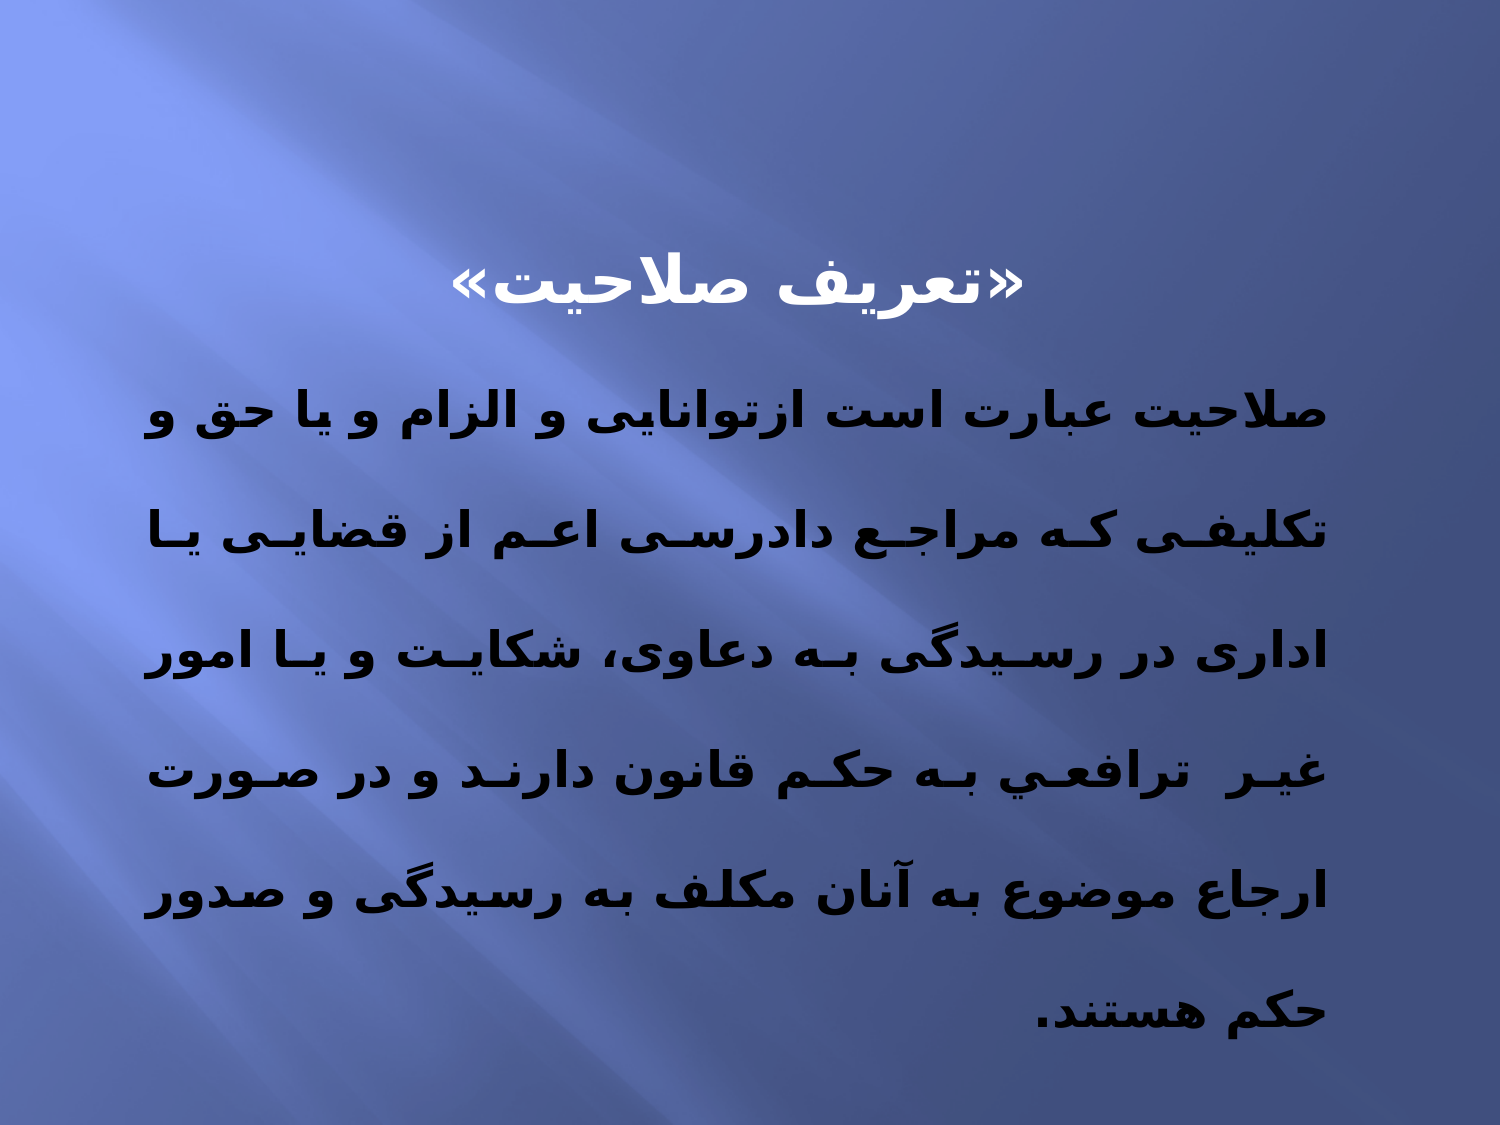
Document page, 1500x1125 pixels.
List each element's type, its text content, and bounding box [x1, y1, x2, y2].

text_box «تعریف صلاحیت» صلاحیت عبارت است ازتوانایی و الزام و یا حق و تکلیفی که مراجع دادرسی اعم از قضایی یا اداری در رسیدگی به دعاوی، شکایت و یا امور غیر ترافعي به حکم قانون دارند و در صورت ارجاع موضوع به آنان مکلف به رسیدگی و صدور حکم هستند. [131, 149, 1345, 1045]
